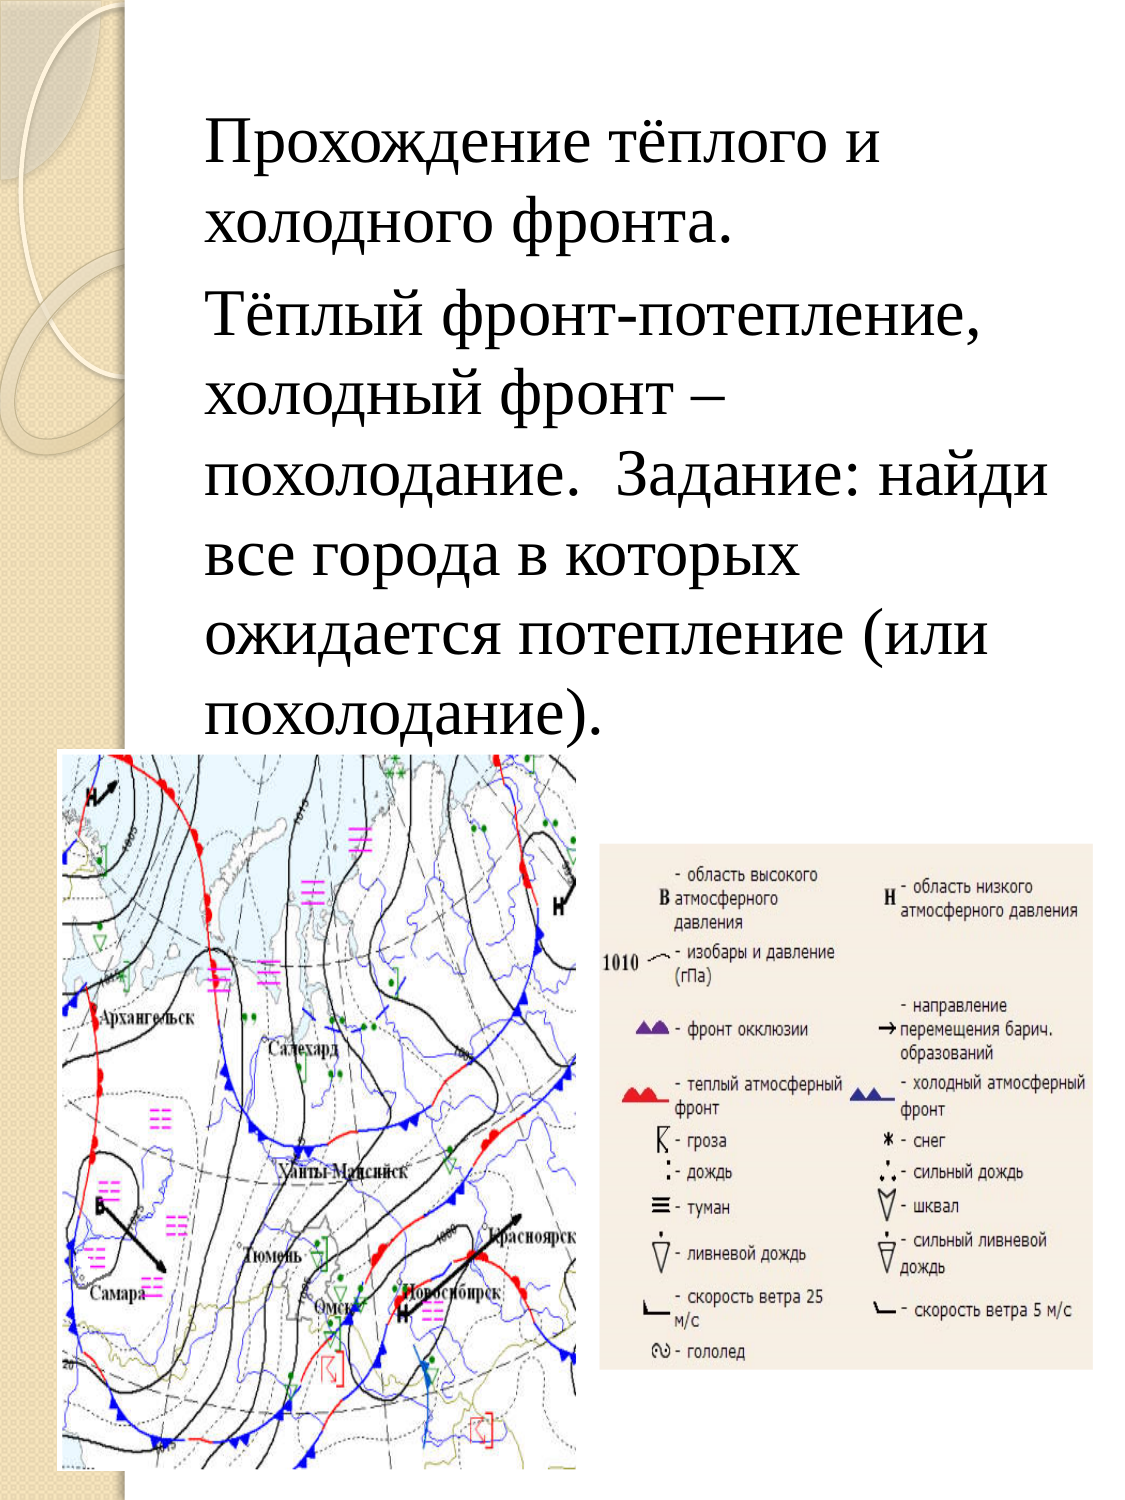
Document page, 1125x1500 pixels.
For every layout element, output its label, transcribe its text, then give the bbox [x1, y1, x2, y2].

picture [57, 749, 1125, 1471]
list Прохождение тёплого и холодного фронта. Тёплый фронт-потепление, холодный фронт – похолодание. Задание: найди все города в которых ожидается потепление (или похолодание). [176, 88, 1100, 746]
